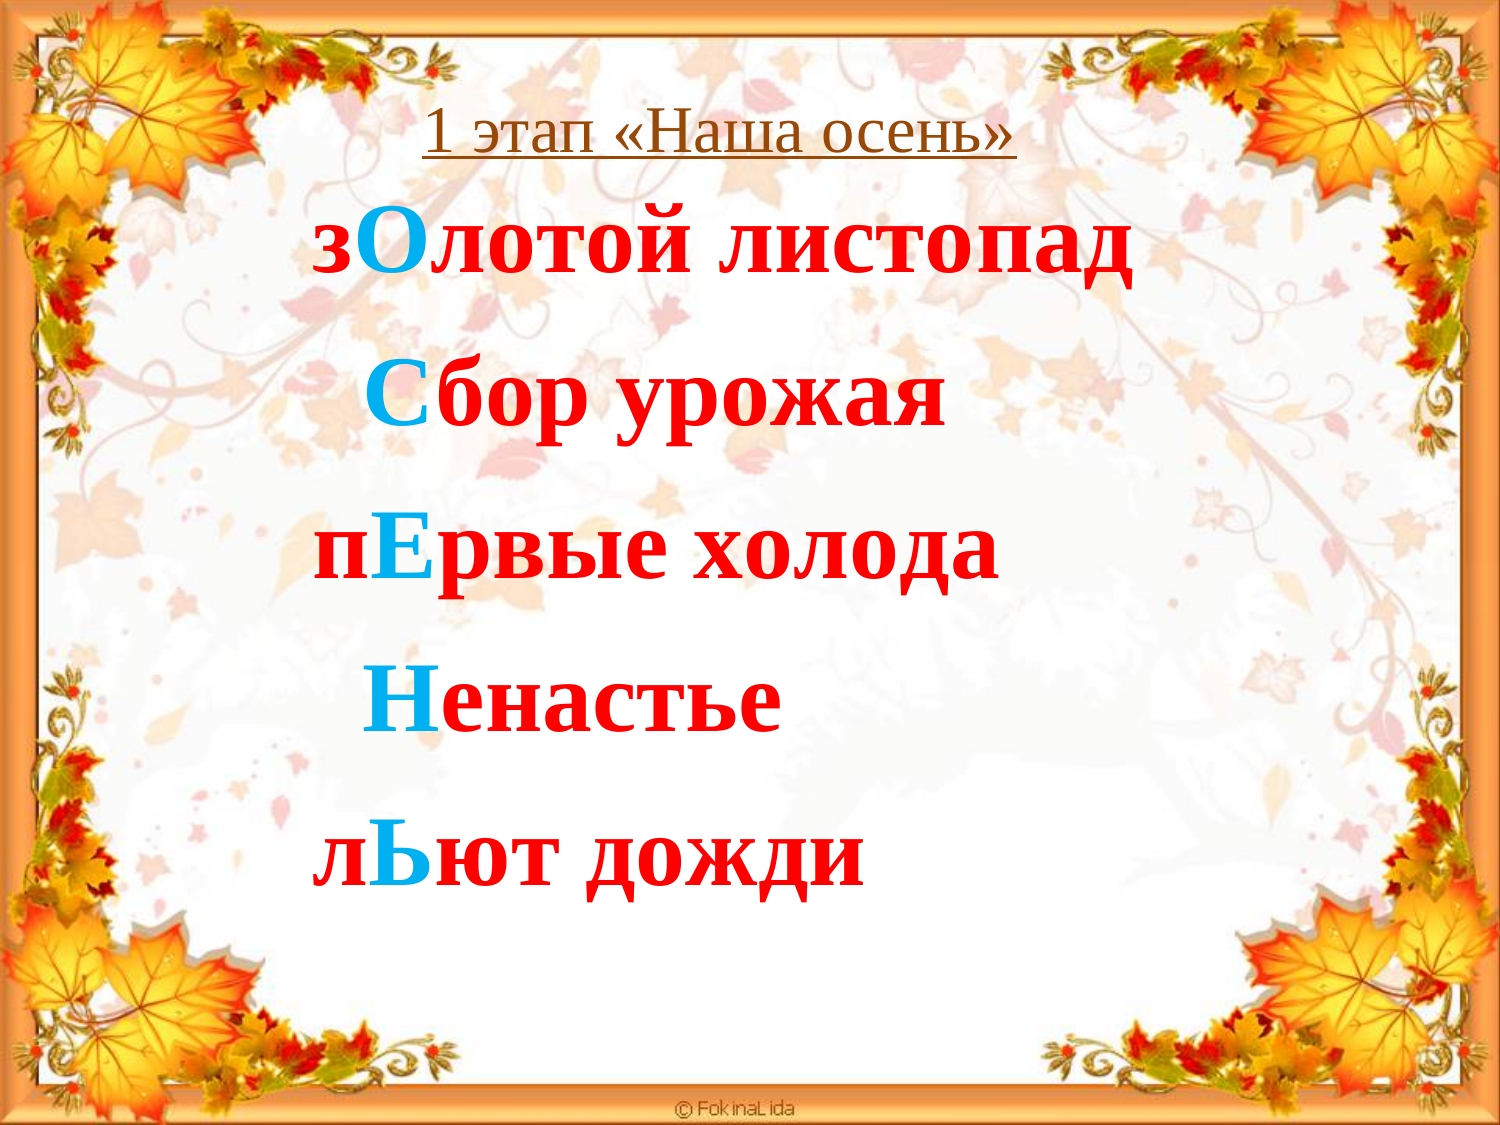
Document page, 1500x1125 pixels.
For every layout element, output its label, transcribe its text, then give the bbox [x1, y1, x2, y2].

text_box 1 этап «Наша осень» [407, 78, 1158, 177]
picture [0, 0, 1500, 1125]
